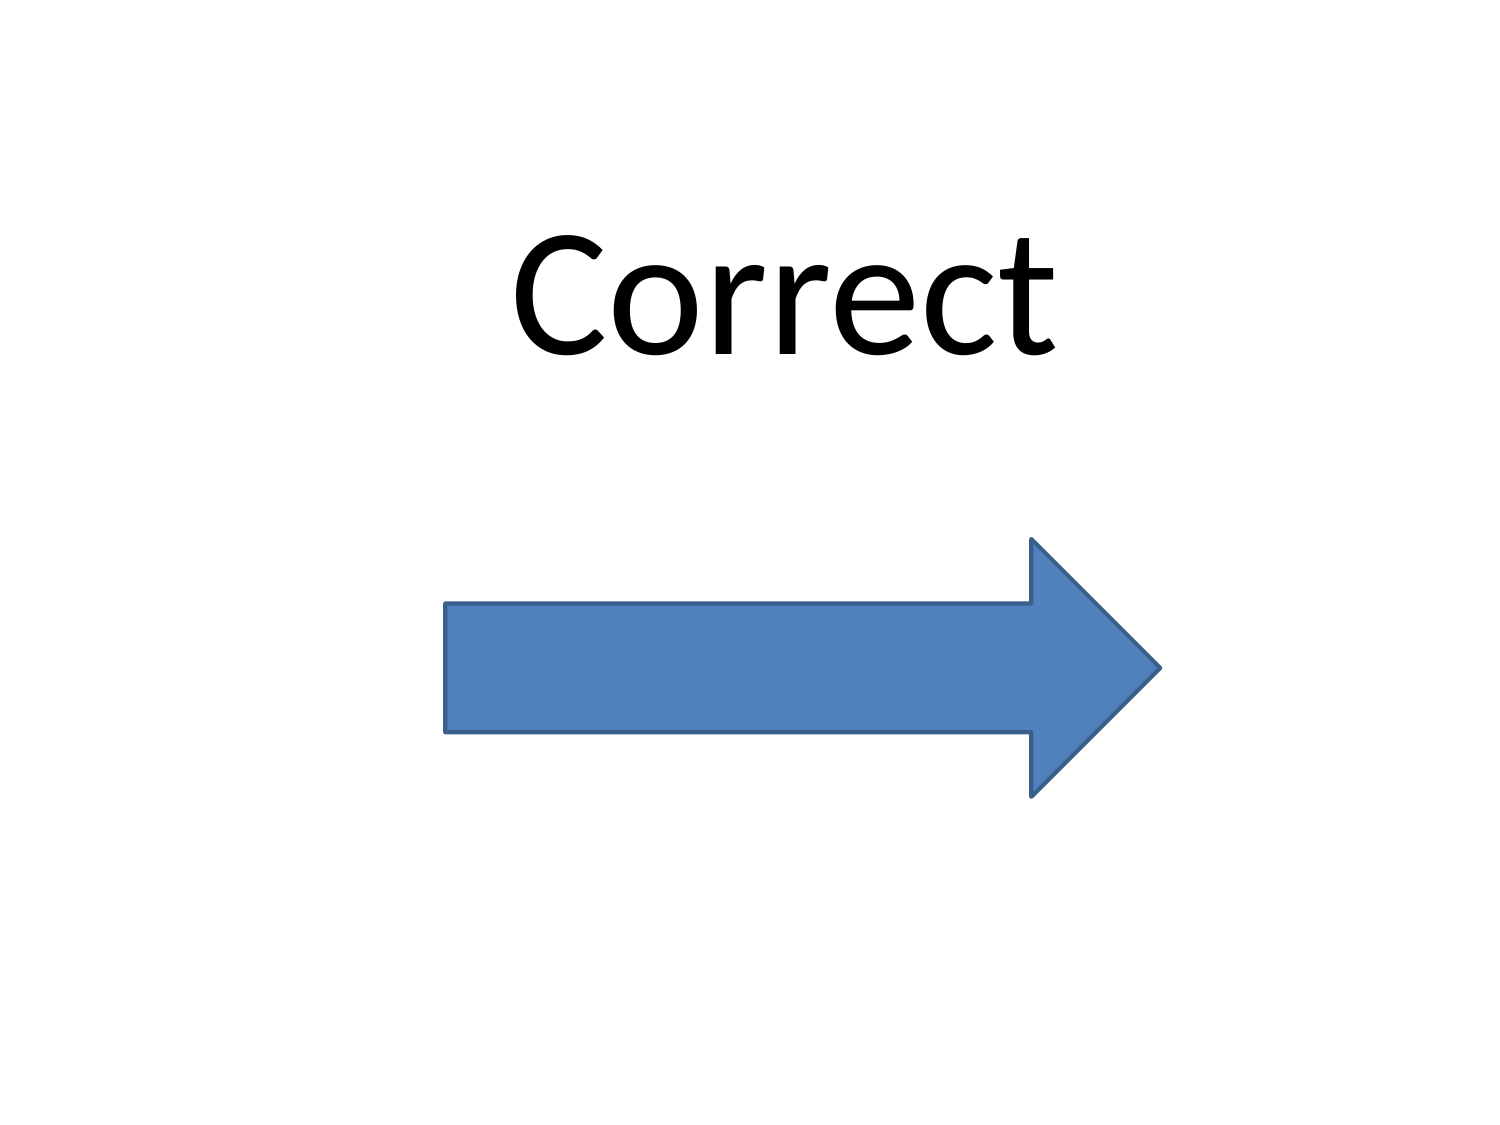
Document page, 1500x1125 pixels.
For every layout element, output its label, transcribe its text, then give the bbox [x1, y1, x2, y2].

text_box Correct [199, 163, 1371, 399]
text_box [443, 537, 1163, 799]
